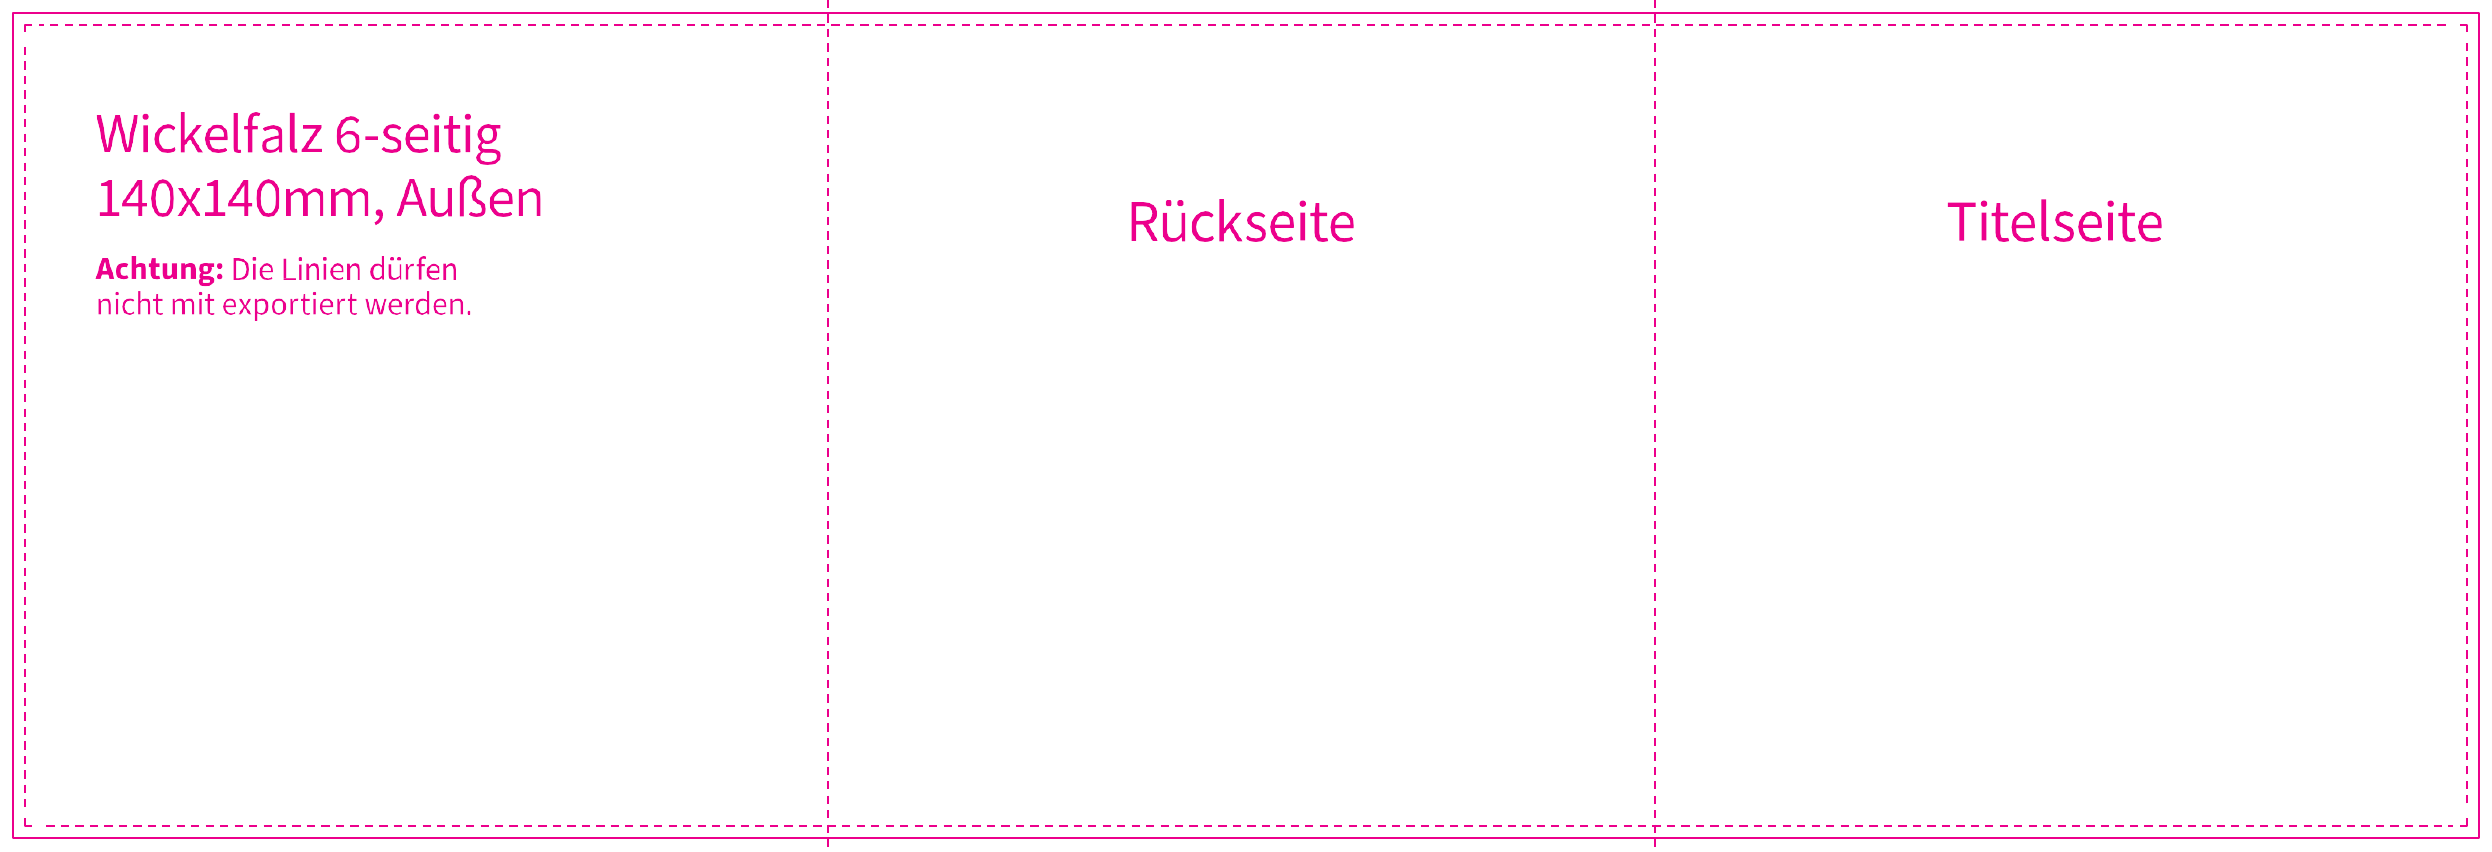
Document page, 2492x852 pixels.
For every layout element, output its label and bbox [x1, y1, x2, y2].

text_box [1947, 199, 2162, 242]
text_box [99, 179, 324, 217]
text_box [330, 188, 384, 226]
text_box [2460, 24, 2468, 33]
text_box [96, 111, 283, 154]
text_box [459, 175, 541, 217]
text_box [94, 255, 471, 322]
text_box [24, 818, 32, 826]
text_box [289, 112, 323, 153]
text_box [336, 113, 502, 165]
text_box [1131, 199, 1355, 242]
text_box [24, 24, 32, 33]
text_box [2460, 818, 2468, 826]
text_box [396, 179, 453, 217]
